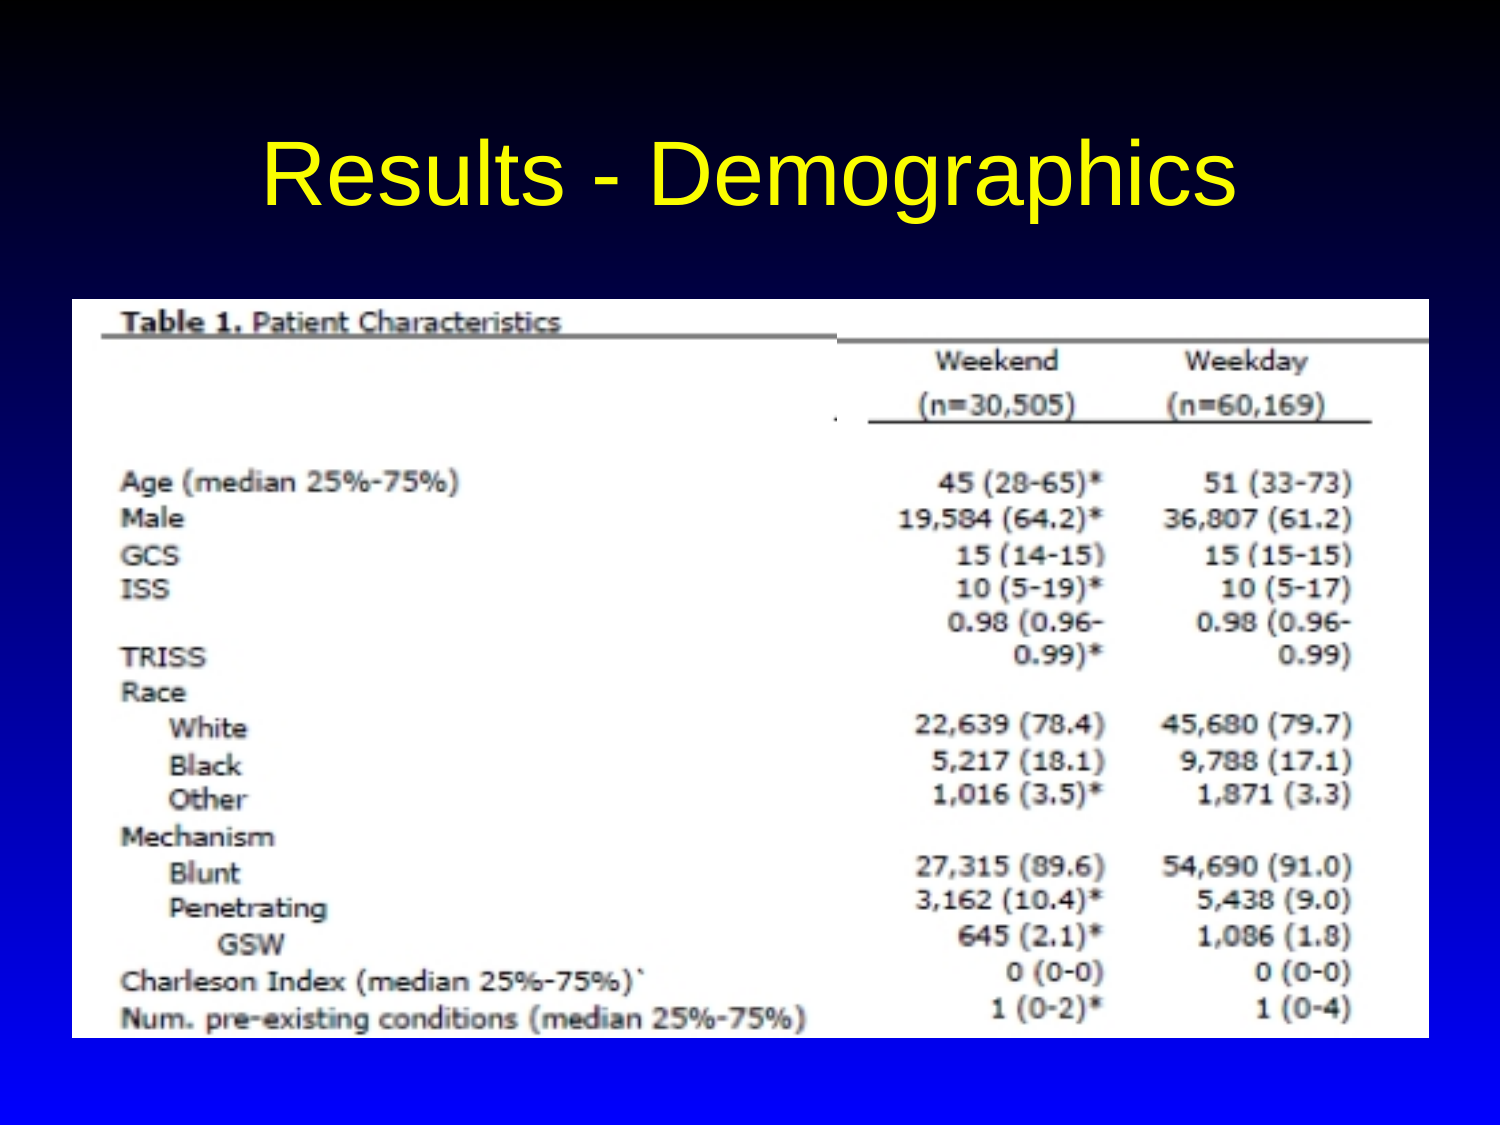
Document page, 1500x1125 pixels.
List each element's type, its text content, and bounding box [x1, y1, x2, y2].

title Results - Demographics [112, 74, 1388, 263]
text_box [72, 299, 1429, 1038]
